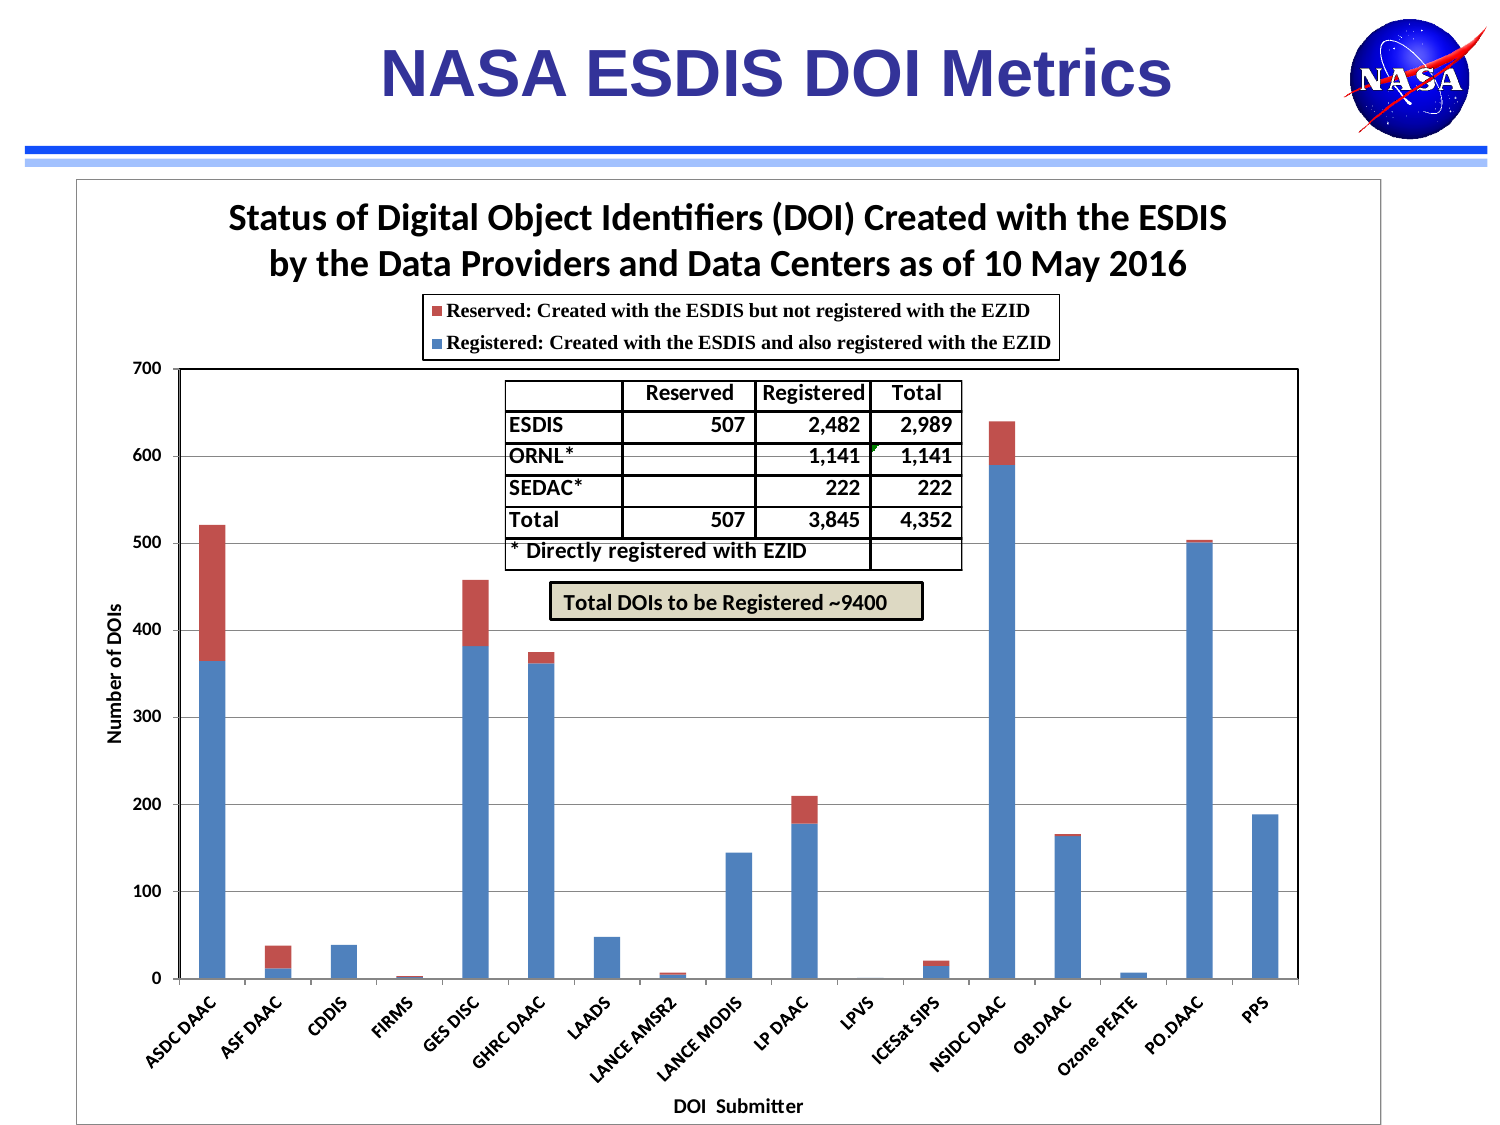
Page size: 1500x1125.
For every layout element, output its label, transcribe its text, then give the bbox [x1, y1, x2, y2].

picture [75, 178, 1382, 1125]
picture [1325, 10, 1500, 150]
title NASA ESDIS DOI Metrics [207, 5, 1348, 147]
